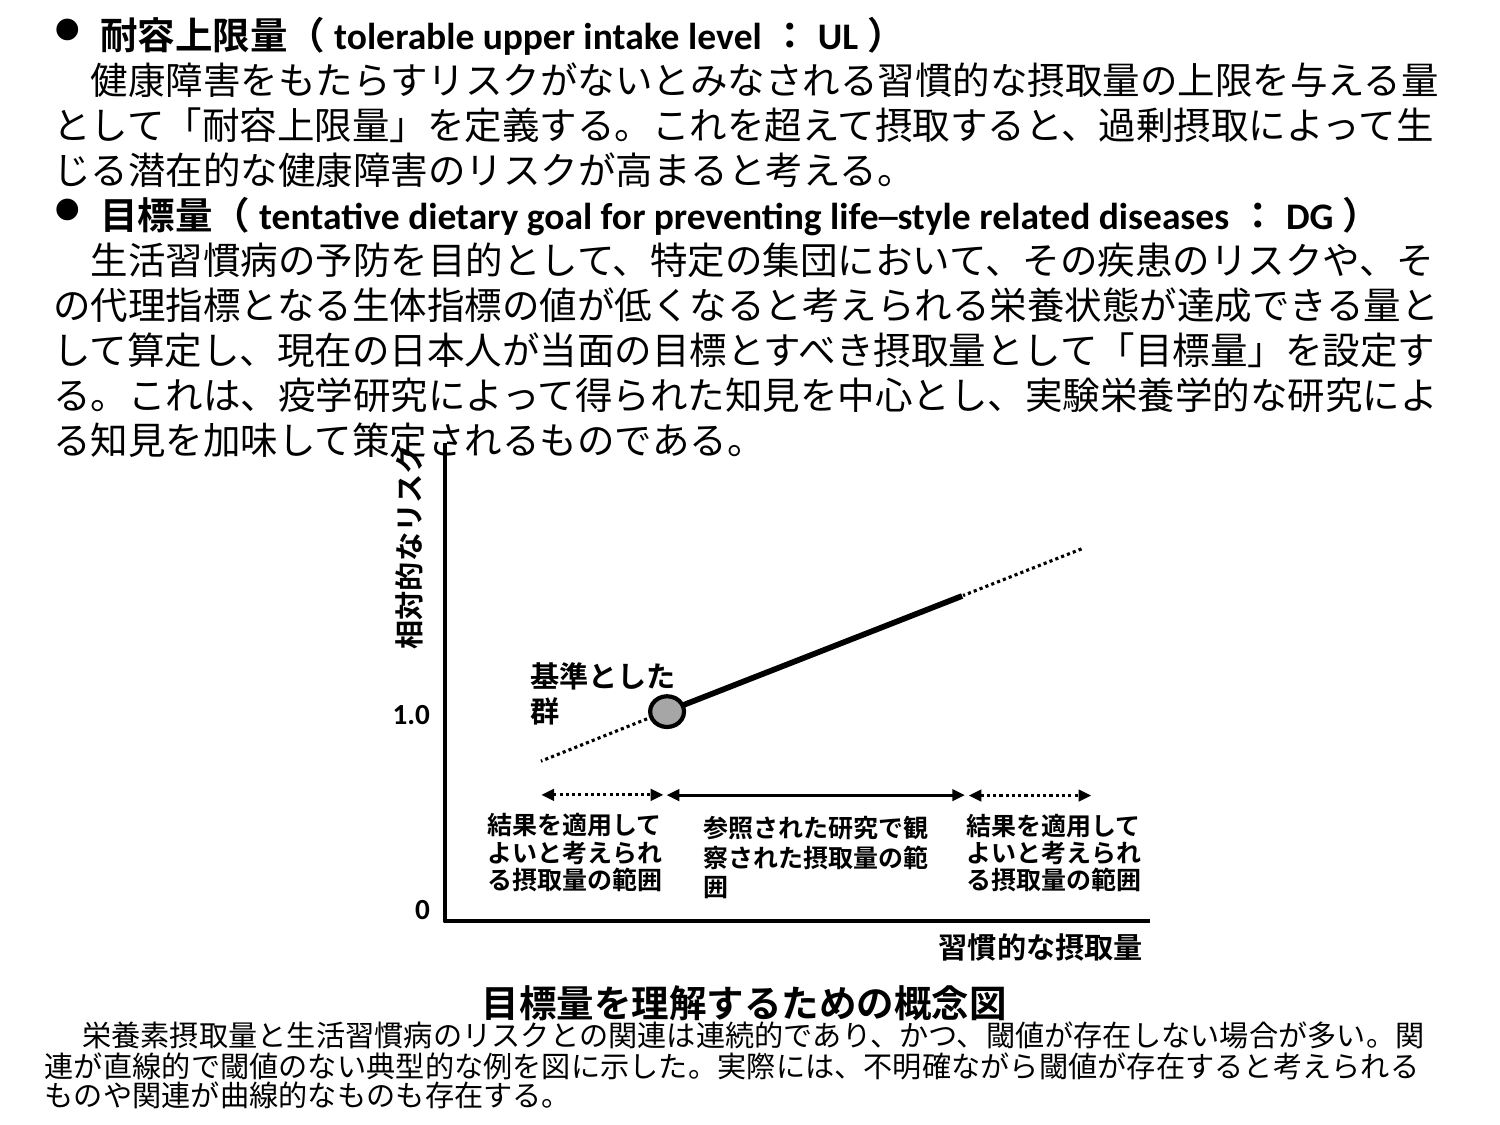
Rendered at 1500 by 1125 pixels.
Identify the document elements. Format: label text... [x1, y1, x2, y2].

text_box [349, 427, 1177, 973]
text_box 目標量を理解するための概念図 栄養素摂取量と生活習慣病のリスクとの関連は連続的であり、かつ、閾値が存在しない場合が多い。関連が直線的で閾値のない典型的な例を図に示した。実際には、不明確ながら閾値が存在すると考えられるものや関連が曲線的なものも存在する。 [30, 972, 1459, 1120]
text_box 耐容上限量（tolerable upper intake level：UL） 健康障害をもたらすリスクがないとみなされる習慣的な摂取量の上限を与える量として「耐容上限量」を定義する。これを超えて摂取すると、過剰摂取によって生じる潜在的な健康障害のリスクが高まると考える。 目標量（tentative dietary goal for preventing life─style related diseases：DG） 生活習慣病の予防を目的として、特定の集団において、その疾患のリスクや、その代理指標となる生体指標の値が低くなると考えられる栄養状態が達成できる量として算定し、現在の日本人が当面の目標とすべき摂取量として「目標量」を設定する。これは、疫学研究によって得られた知見を中心とし、実験栄養学的な研究による知見を加味して策定されるものである。 [38, 4, 1457, 470]
